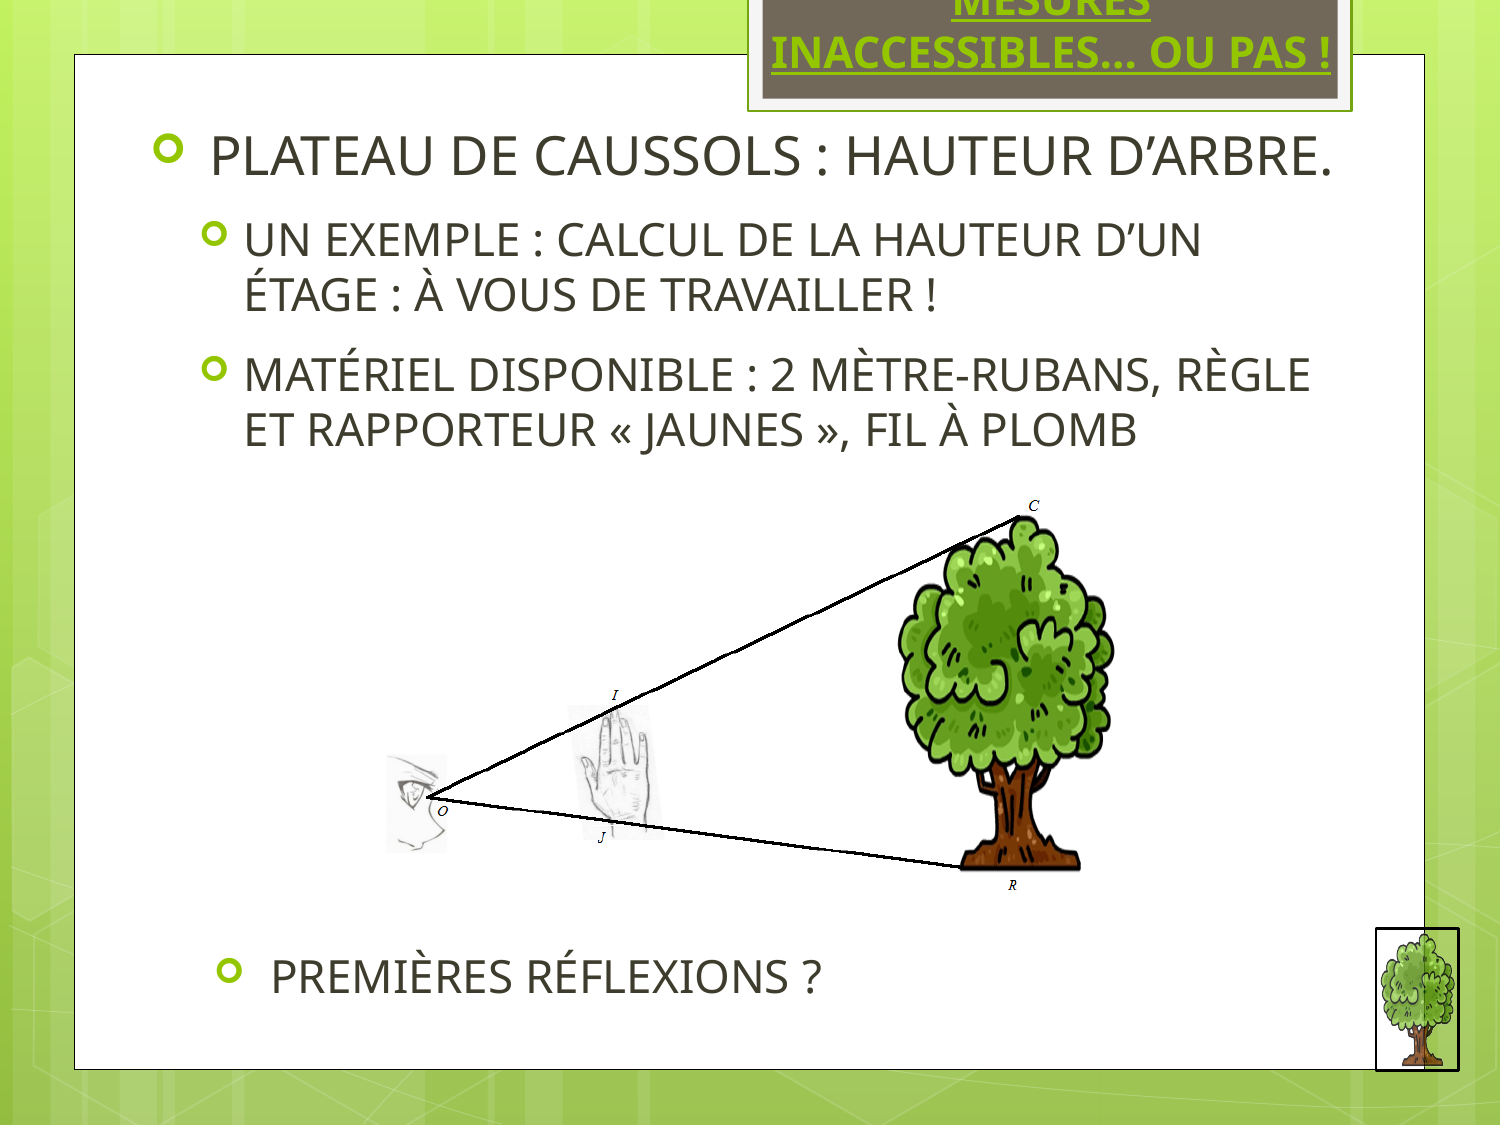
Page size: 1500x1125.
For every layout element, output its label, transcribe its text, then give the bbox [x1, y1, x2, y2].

list plateau de Caussols : hauteur d’arbre. Un exemple : calcul de la hauteur d’un étage : à vous de travailler ! Matériel disponible : 2 mètre-rubans, règle et rapporteur « jaunes », fil à plomb [123, 113, 1365, 681]
title Mesures inaccessibles… ou pas ! [750, 0, 1353, 85]
text_box [1375, 927, 1460, 1072]
picture [375, 495, 1131, 929]
text_box Premières réflexions ? [123, 940, 1136, 1011]
